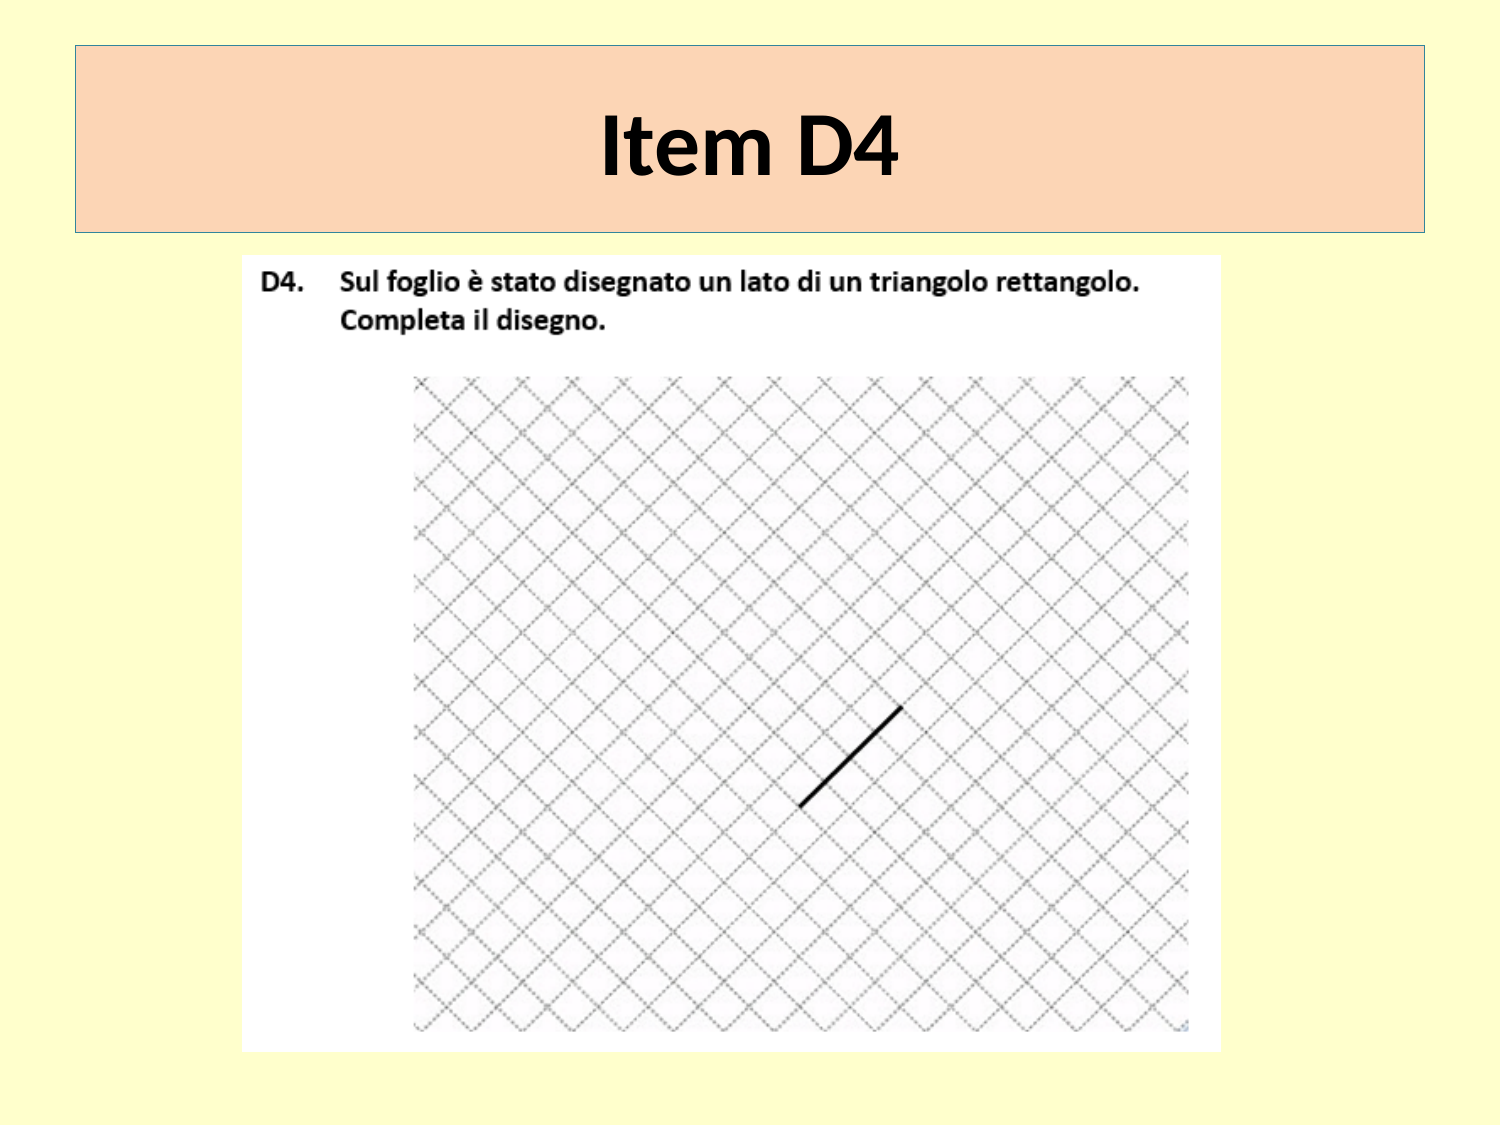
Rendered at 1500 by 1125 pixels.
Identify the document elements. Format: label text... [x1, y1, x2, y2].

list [241, 255, 1221, 1052]
title Item D4 [75, 45, 1425, 233]
